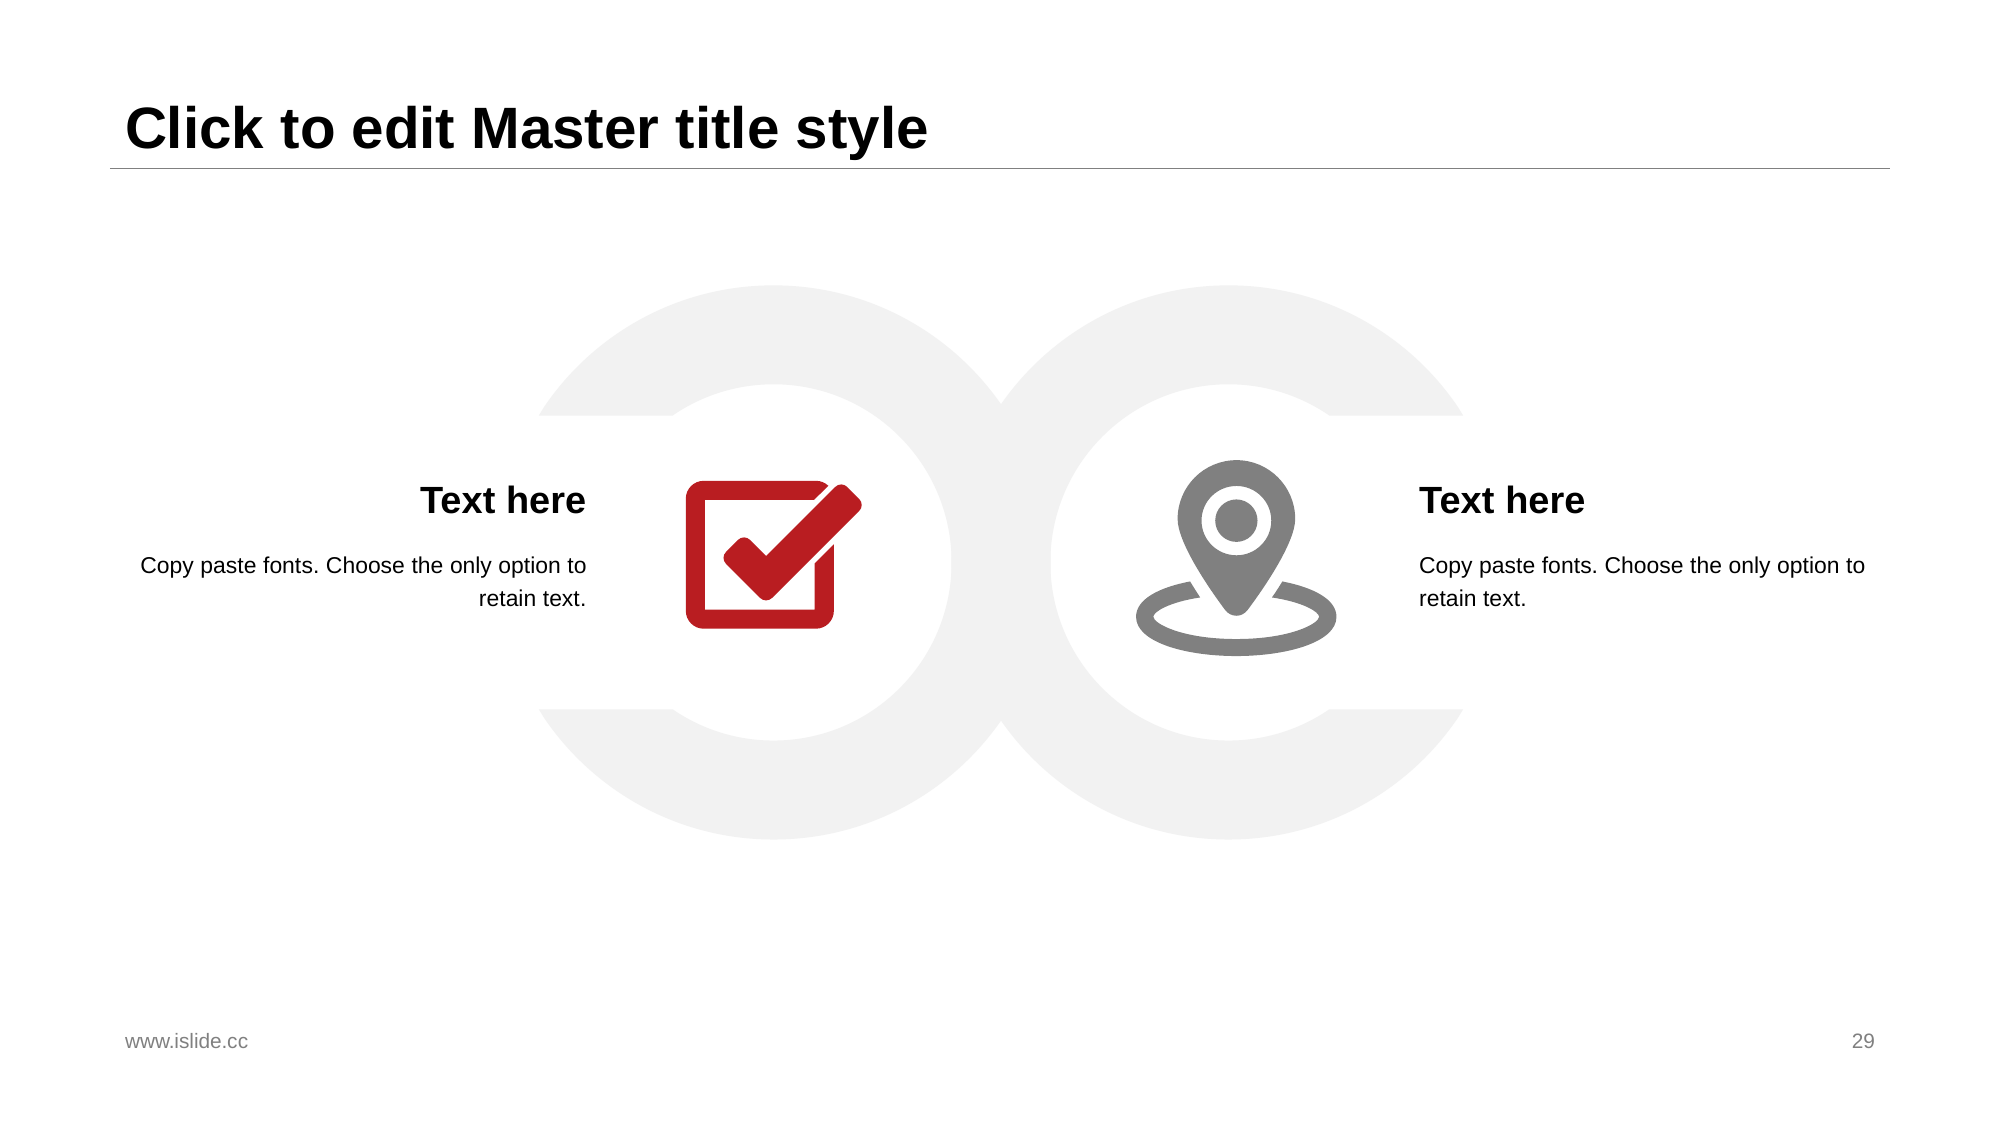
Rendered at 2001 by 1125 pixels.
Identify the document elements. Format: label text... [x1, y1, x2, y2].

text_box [109, 285, 1891, 840]
title Click to edit Master title style [109, 0, 1890, 169]
footer www.islide.cc [109, 1023, 790, 1058]
slide_number 29 [1412, 1023, 1890, 1058]
